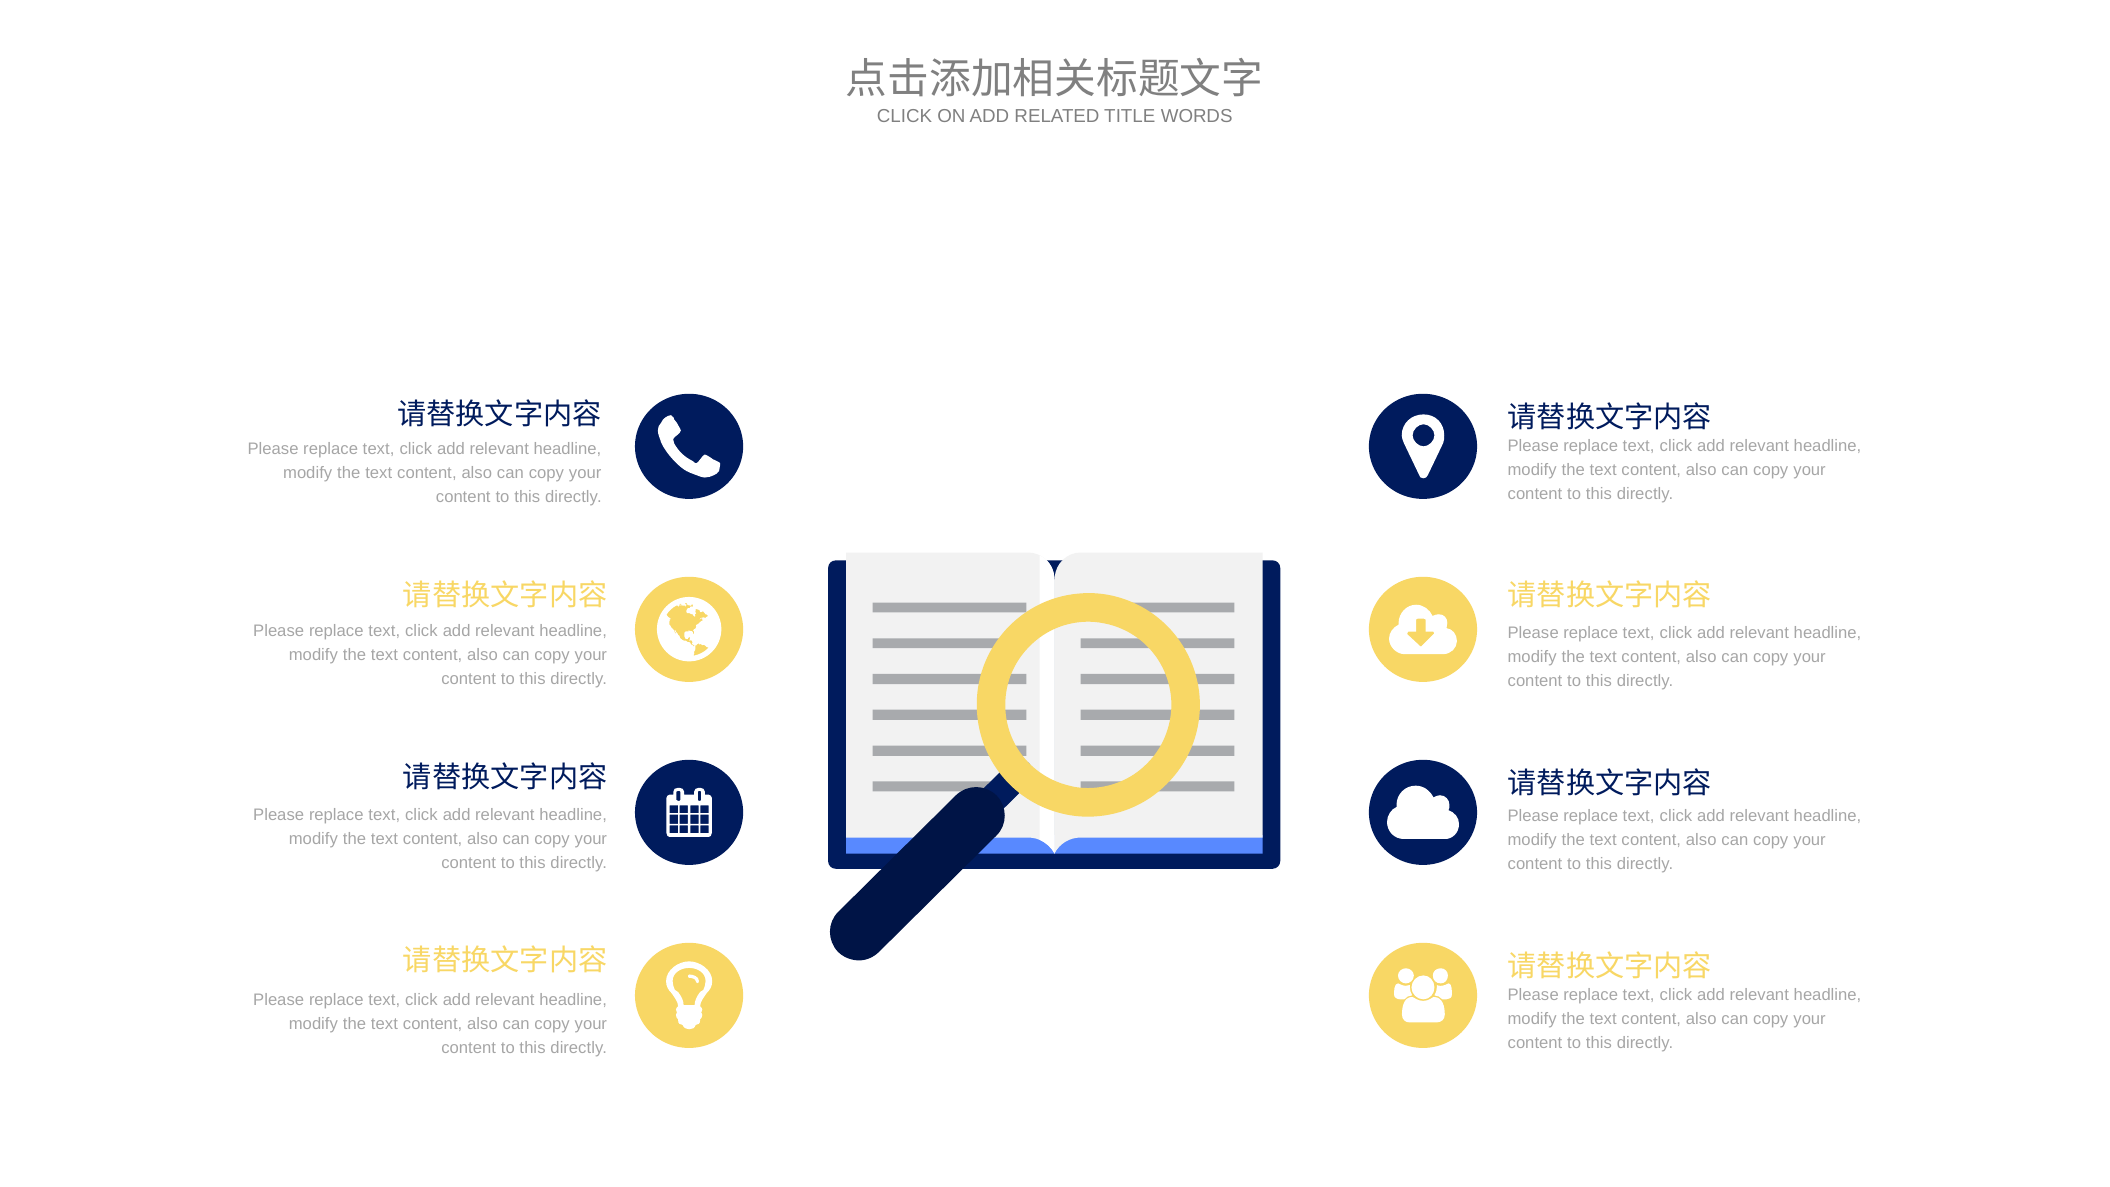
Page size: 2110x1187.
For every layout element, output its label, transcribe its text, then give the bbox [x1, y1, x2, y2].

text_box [1507, 569, 1864, 691]
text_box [634, 576, 744, 682]
text_box CLICK ON ADD RELATED TITLE WORDS [852, 95, 1257, 130]
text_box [246, 388, 602, 507]
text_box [1507, 390, 1864, 504]
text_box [1368, 576, 1478, 682]
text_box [634, 393, 744, 499]
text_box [251, 750, 608, 873]
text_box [251, 934, 608, 1058]
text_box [1507, 939, 1864, 1053]
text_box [251, 568, 608, 689]
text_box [827, 552, 1281, 963]
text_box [1368, 393, 1478, 499]
text_box 点击添加相关标题文字 [803, 44, 1307, 107]
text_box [1368, 942, 1478, 1048]
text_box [634, 942, 744, 1048]
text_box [1507, 756, 1864, 874]
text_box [634, 759, 744, 865]
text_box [1368, 759, 1478, 865]
